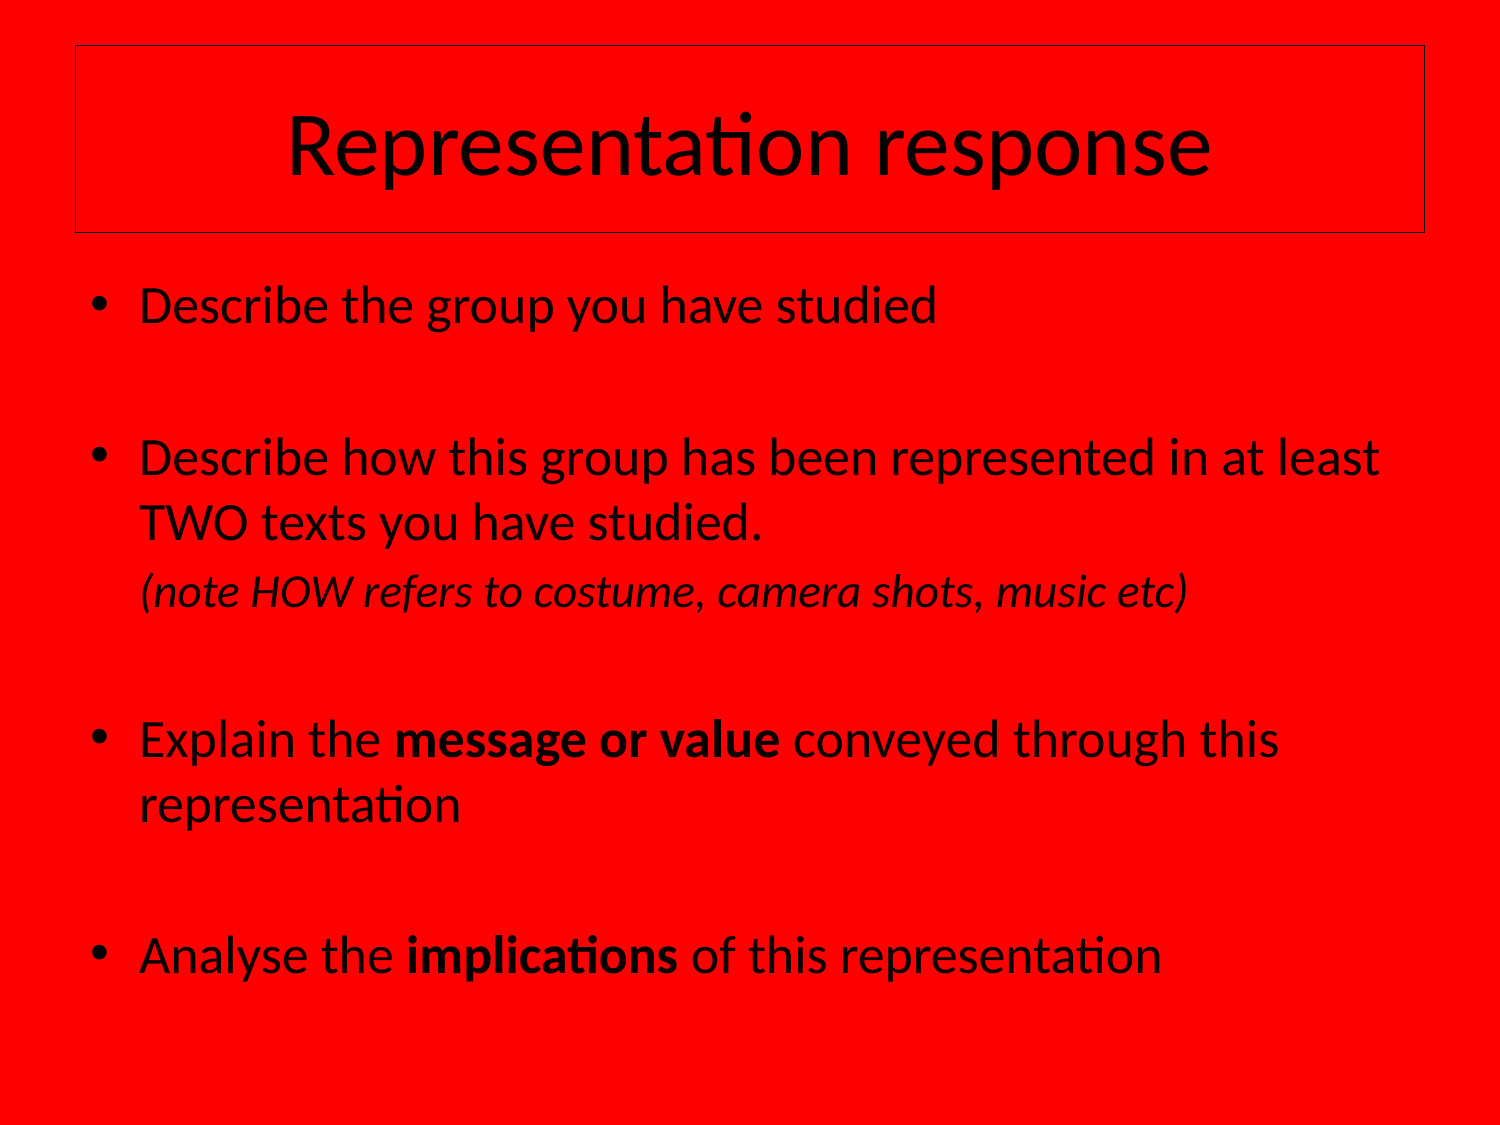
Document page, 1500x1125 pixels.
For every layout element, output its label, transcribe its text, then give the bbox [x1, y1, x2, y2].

list Describe the group you have studied Describe how this group has been represented in at least TWO texts you have studied. (note HOW refers to costume, camera shots, music etc) Explain the message or value conveyed through this representation Analyse the implications of this representation [75, 262, 1425, 1005]
title Representation response [75, 45, 1425, 233]
